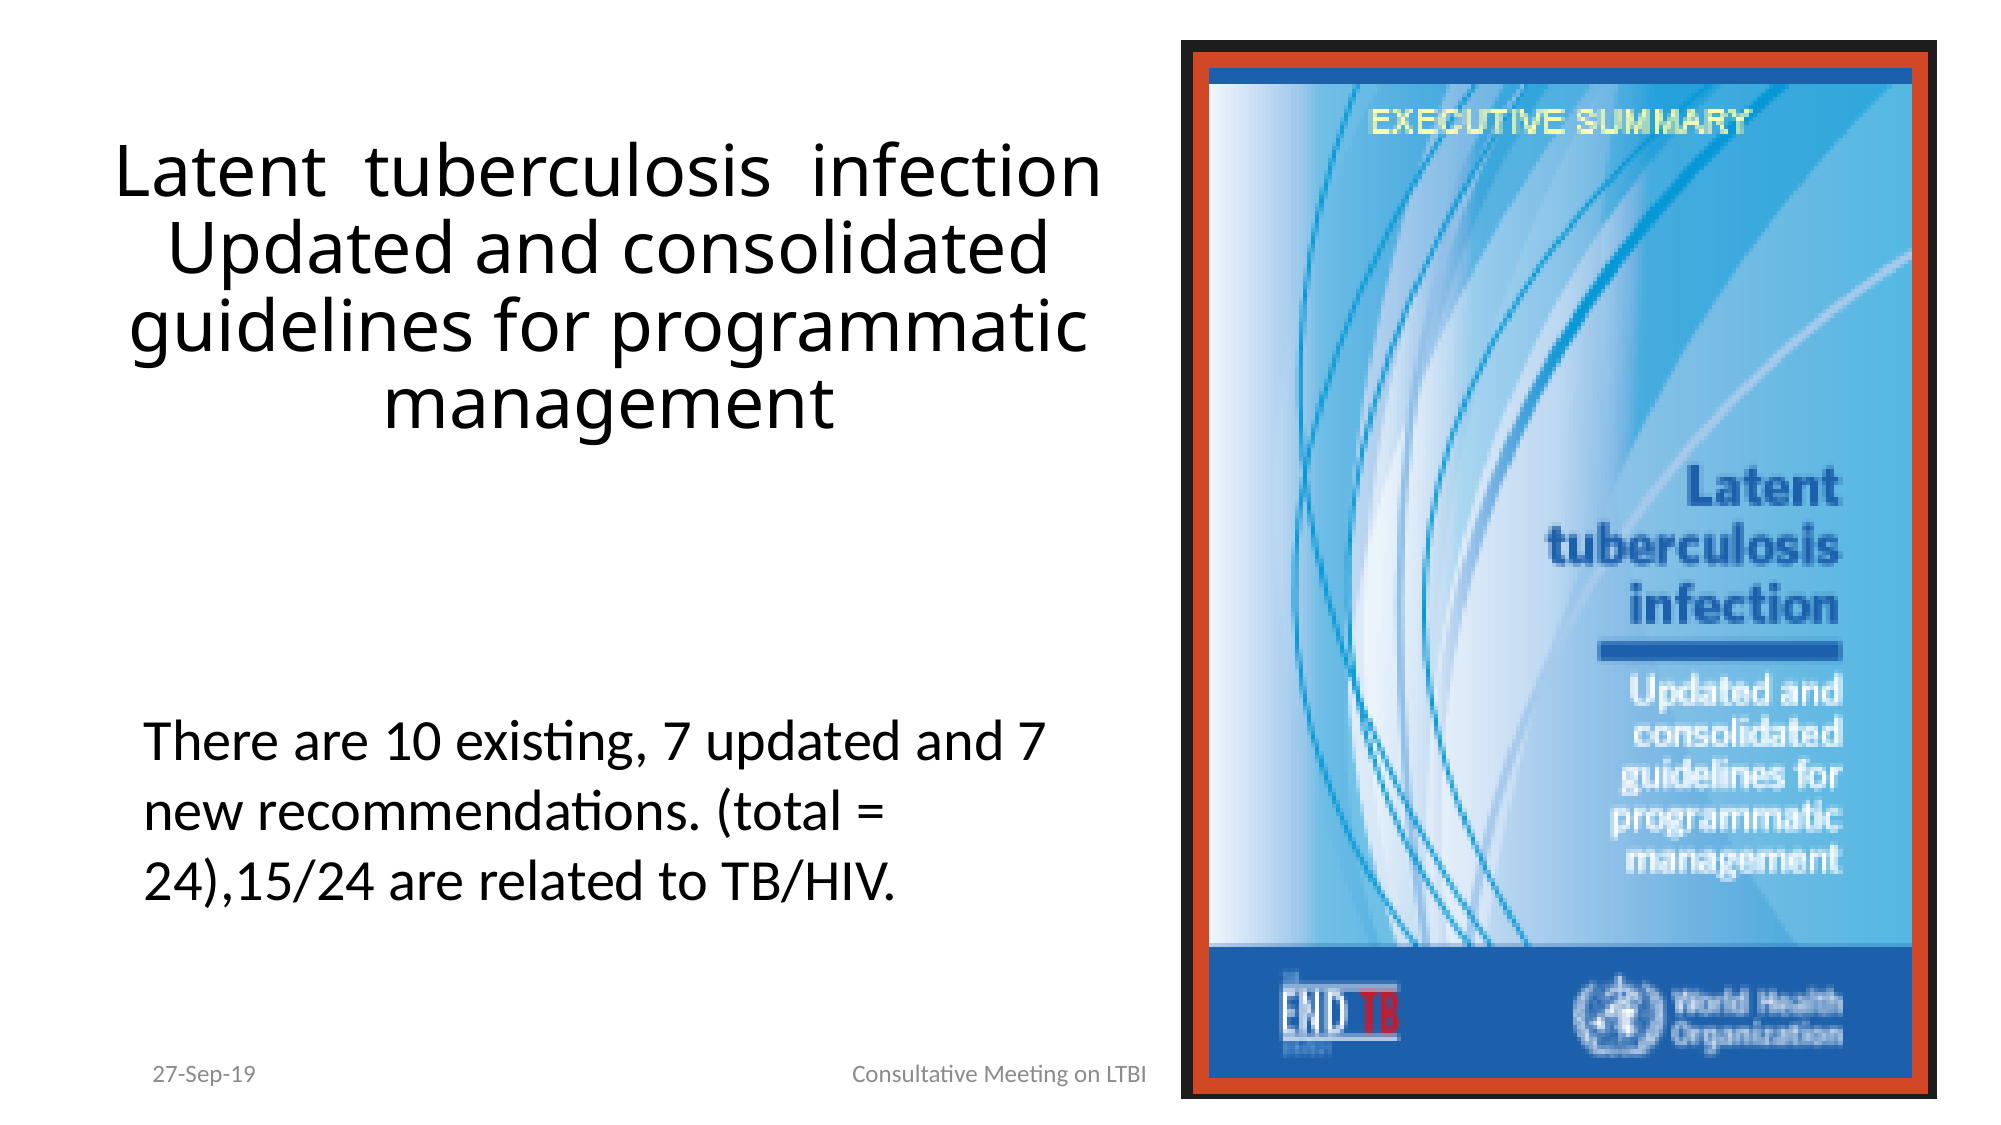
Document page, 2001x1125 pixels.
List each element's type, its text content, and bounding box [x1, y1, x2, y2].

slide_number 27-Sep-19 [137, 1042, 588, 1103]
title Latent tuberculosis infection Updated and consolidated guidelines for programmatic management [85, 123, 1133, 542]
slide_number 2 [1412, 1099, 1863, 1103]
text_box There are 10 existing, 7 updated and 7 new recommendations. (total = 24),15/24 are related to TB/HIV. [128, 695, 1089, 965]
footer Consultative Meeting on LTBI [662, 1042, 1338, 1103]
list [1181, 40, 1937, 1099]
